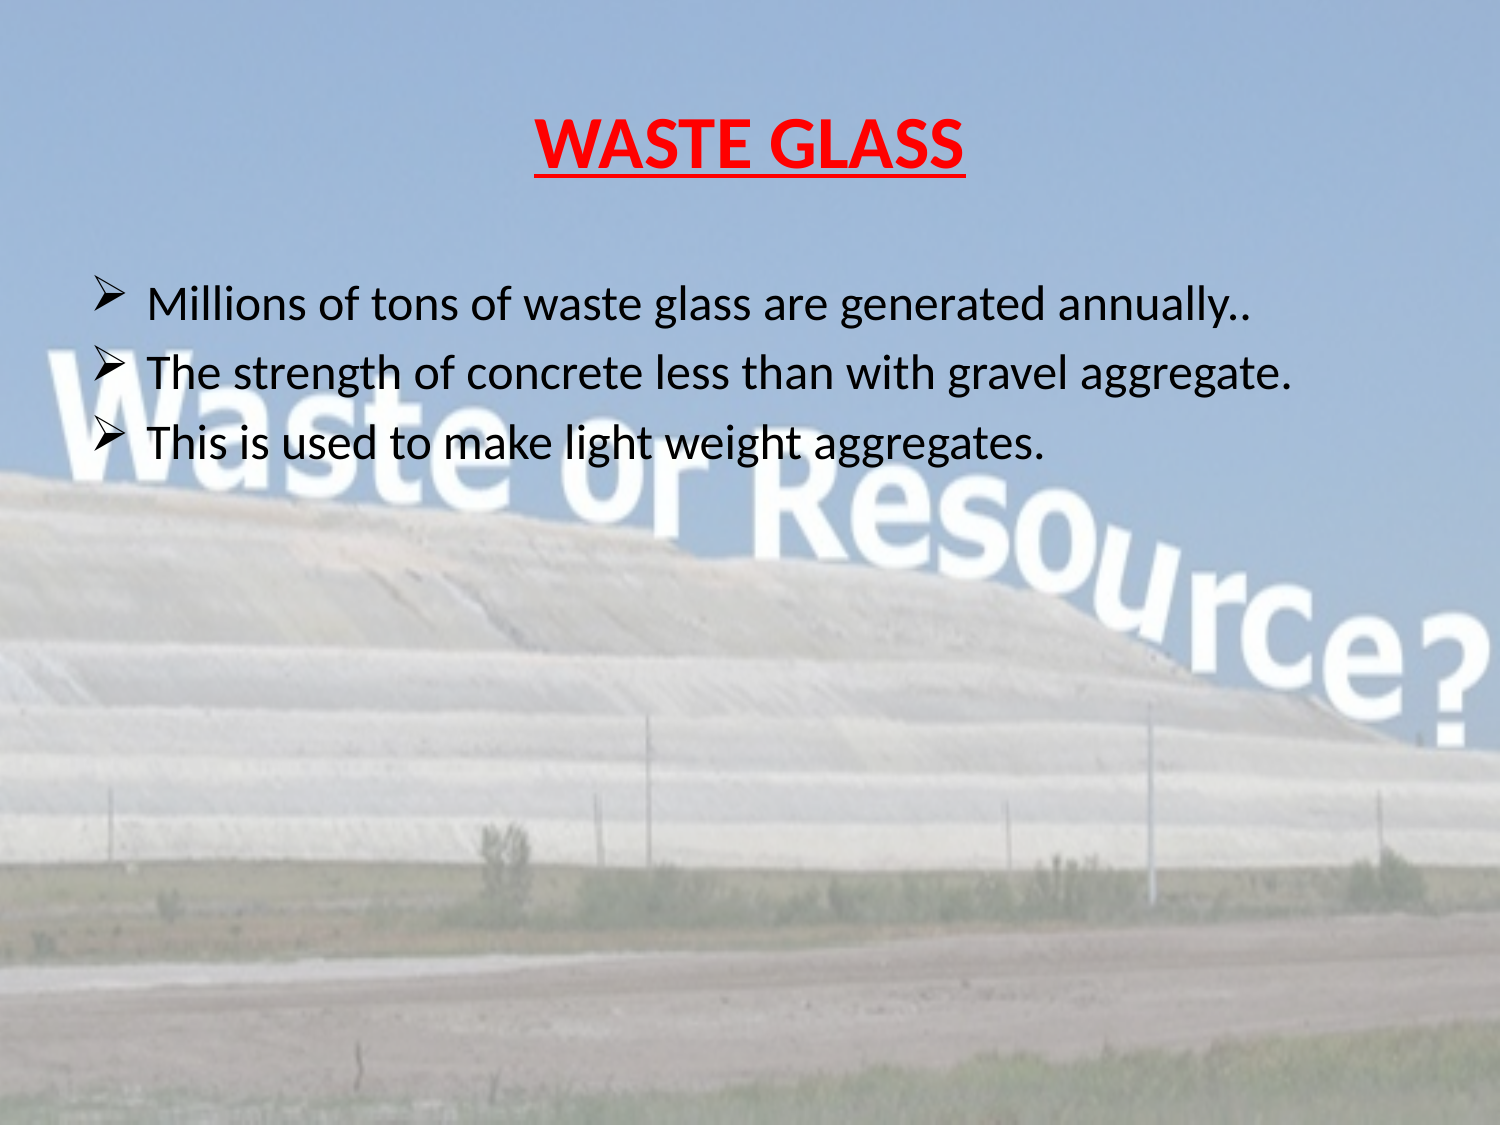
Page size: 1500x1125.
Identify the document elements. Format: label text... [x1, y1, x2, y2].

list Millions of tons of waste glass are generated annually.. The strength of concrete less than with gravel aggregate. This is used to make light weight aggregates. [75, 262, 1425, 1005]
title WASTE GLASS [75, 45, 1425, 233]
